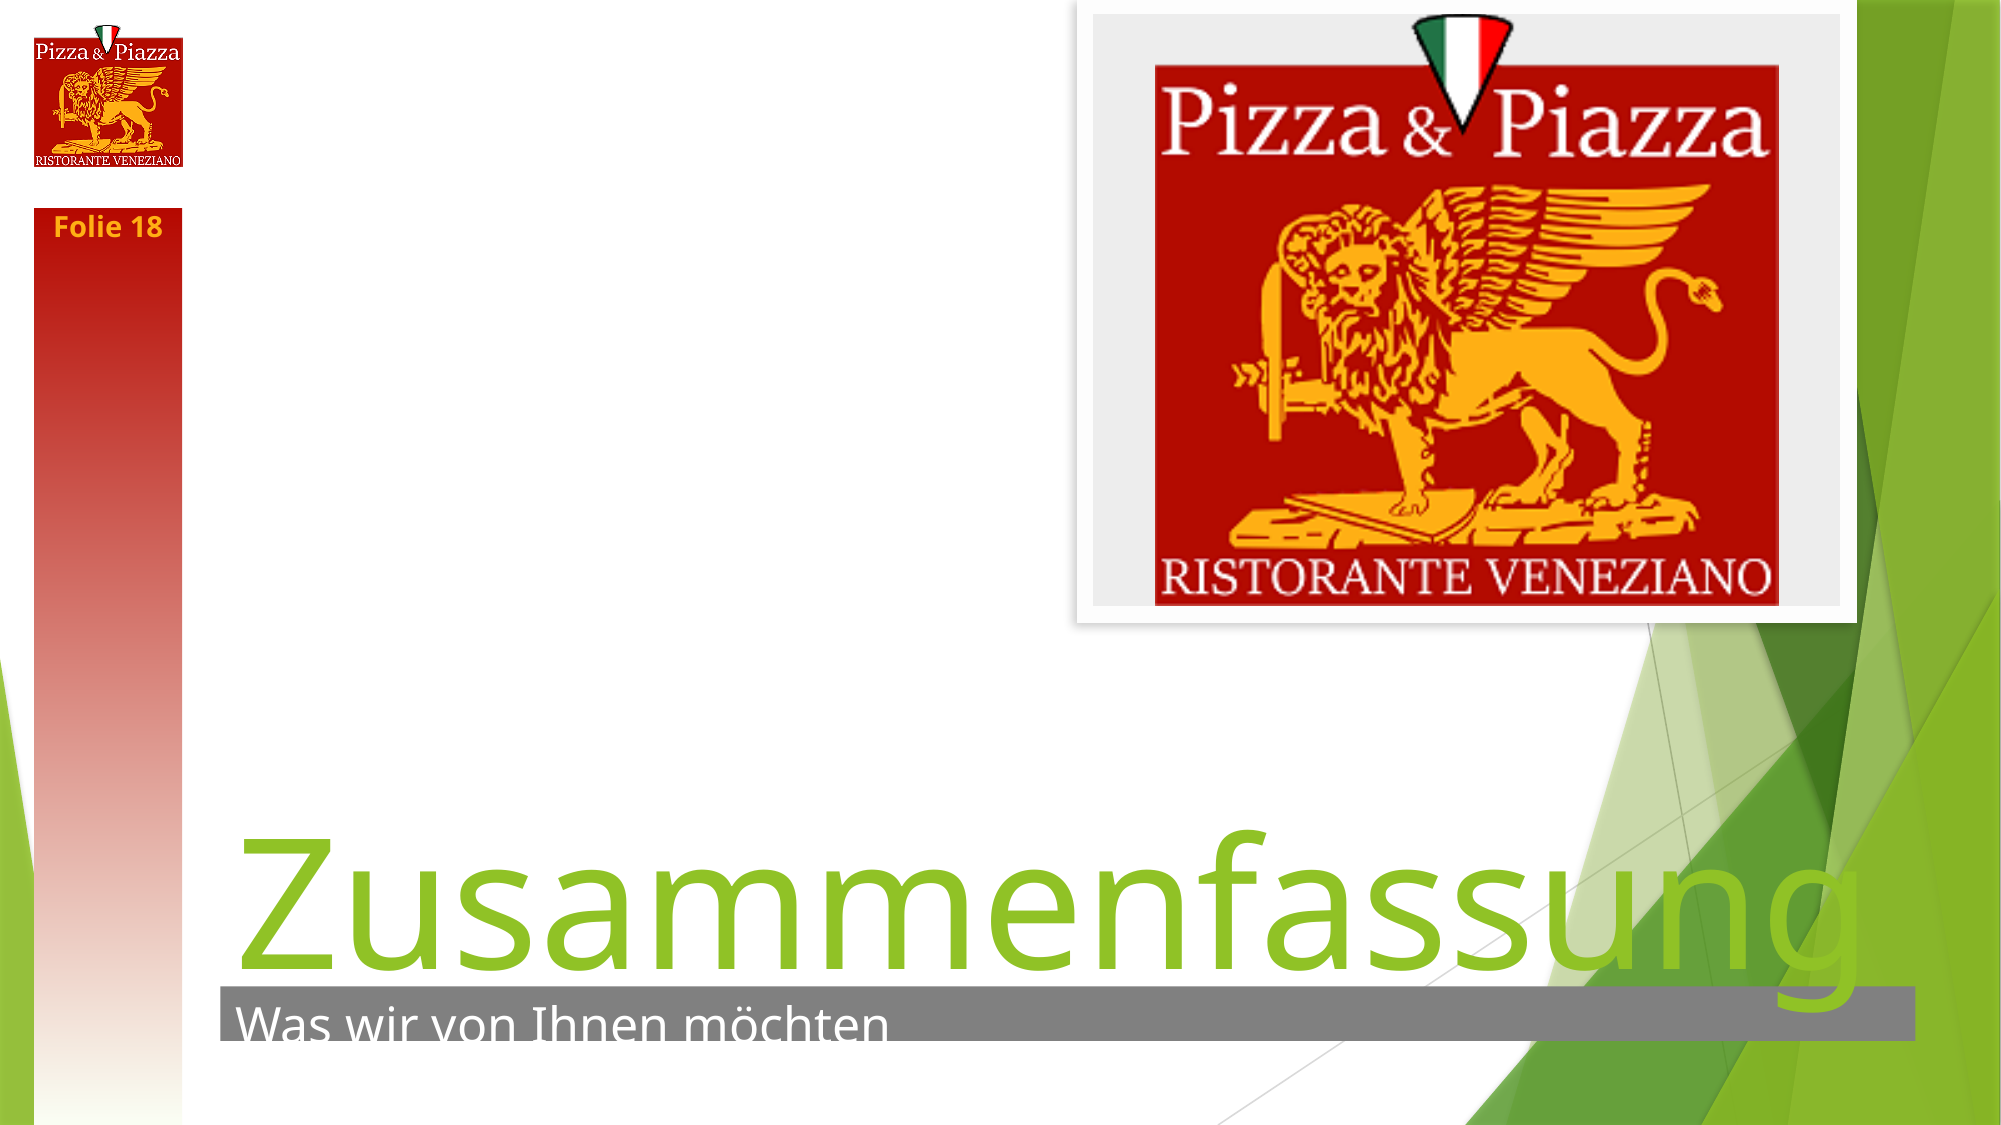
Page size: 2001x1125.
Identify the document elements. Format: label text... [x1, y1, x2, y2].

picture [34, 25, 183, 167]
title Zusammenfassung [220, 768, 1916, 1014]
list Was wir von Ihnen möchten [220, 1014, 1916, 1041]
picture [1092, 12, 1841, 607]
